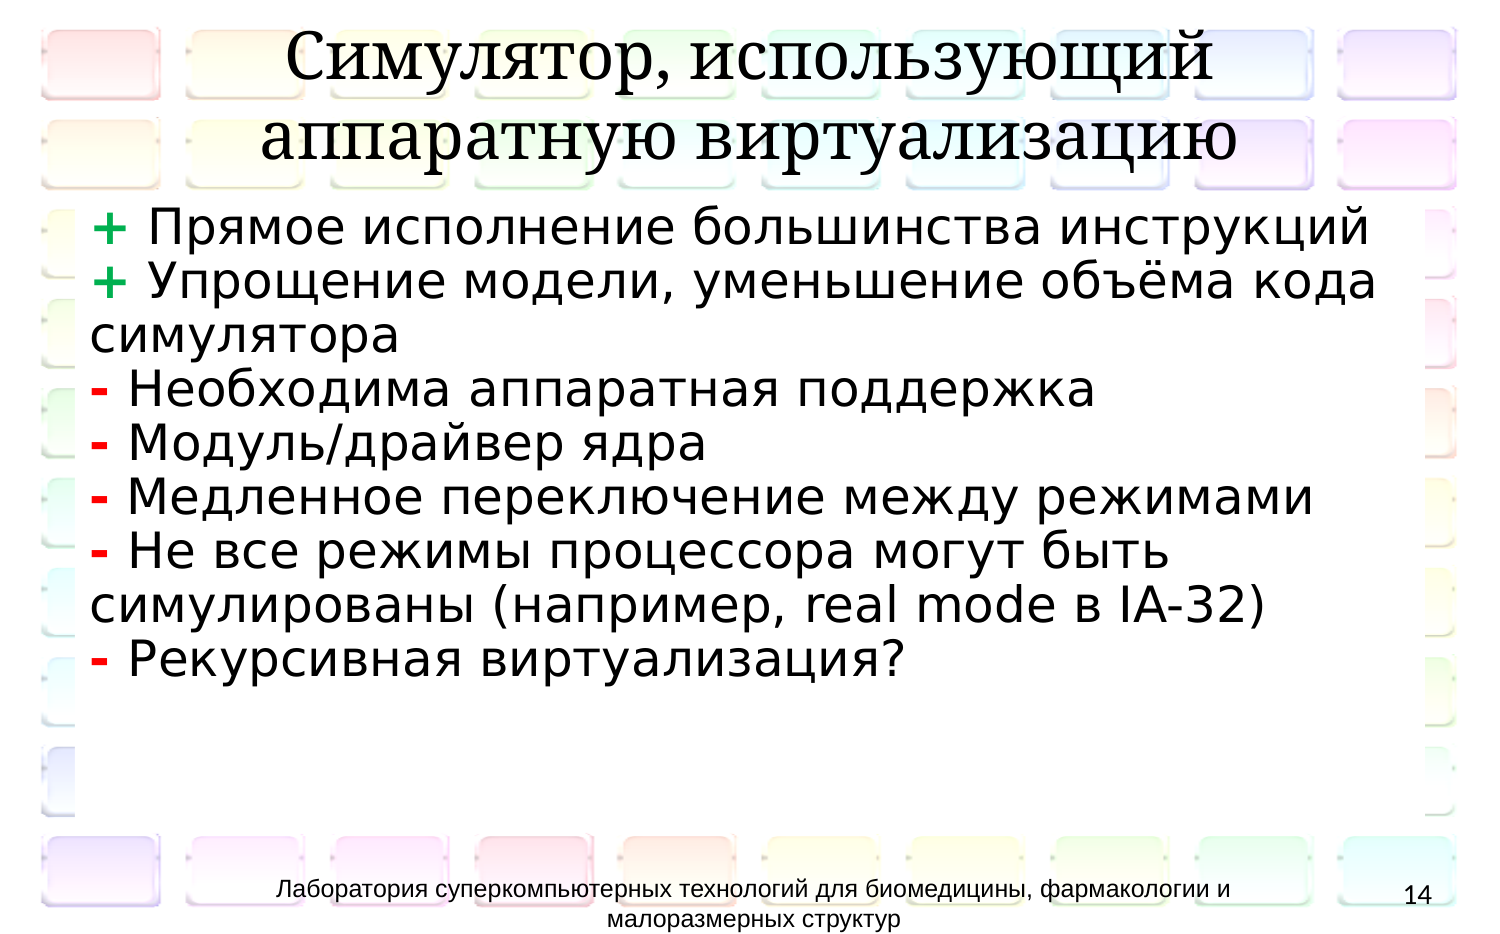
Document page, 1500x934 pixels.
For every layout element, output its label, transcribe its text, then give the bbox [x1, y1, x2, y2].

text_box Симулятор, использующий аппаратную виртуализацию [74, 7, 1425, 178]
picture [0, 0, 1500, 934]
text_box + Прямое исполнение большинства инструкций + Упрощение модели, уменьшение объёма кода симулятора - Необходима аппаратная поддержка - Модуль/драйвер ядра - Медленное переключение между режимами - Не все режимы процессора могут быть симулированы (например, real mode в IA-32) - Рекурсивная виртуализация? [73, 192, 1427, 823]
text_box 14 [1387, 868, 1473, 918]
text_box Лаборатория суперкомпьютерных технологий для биомедицины, фармакологии и малоразмерных структур [171, 864, 1338, 915]
